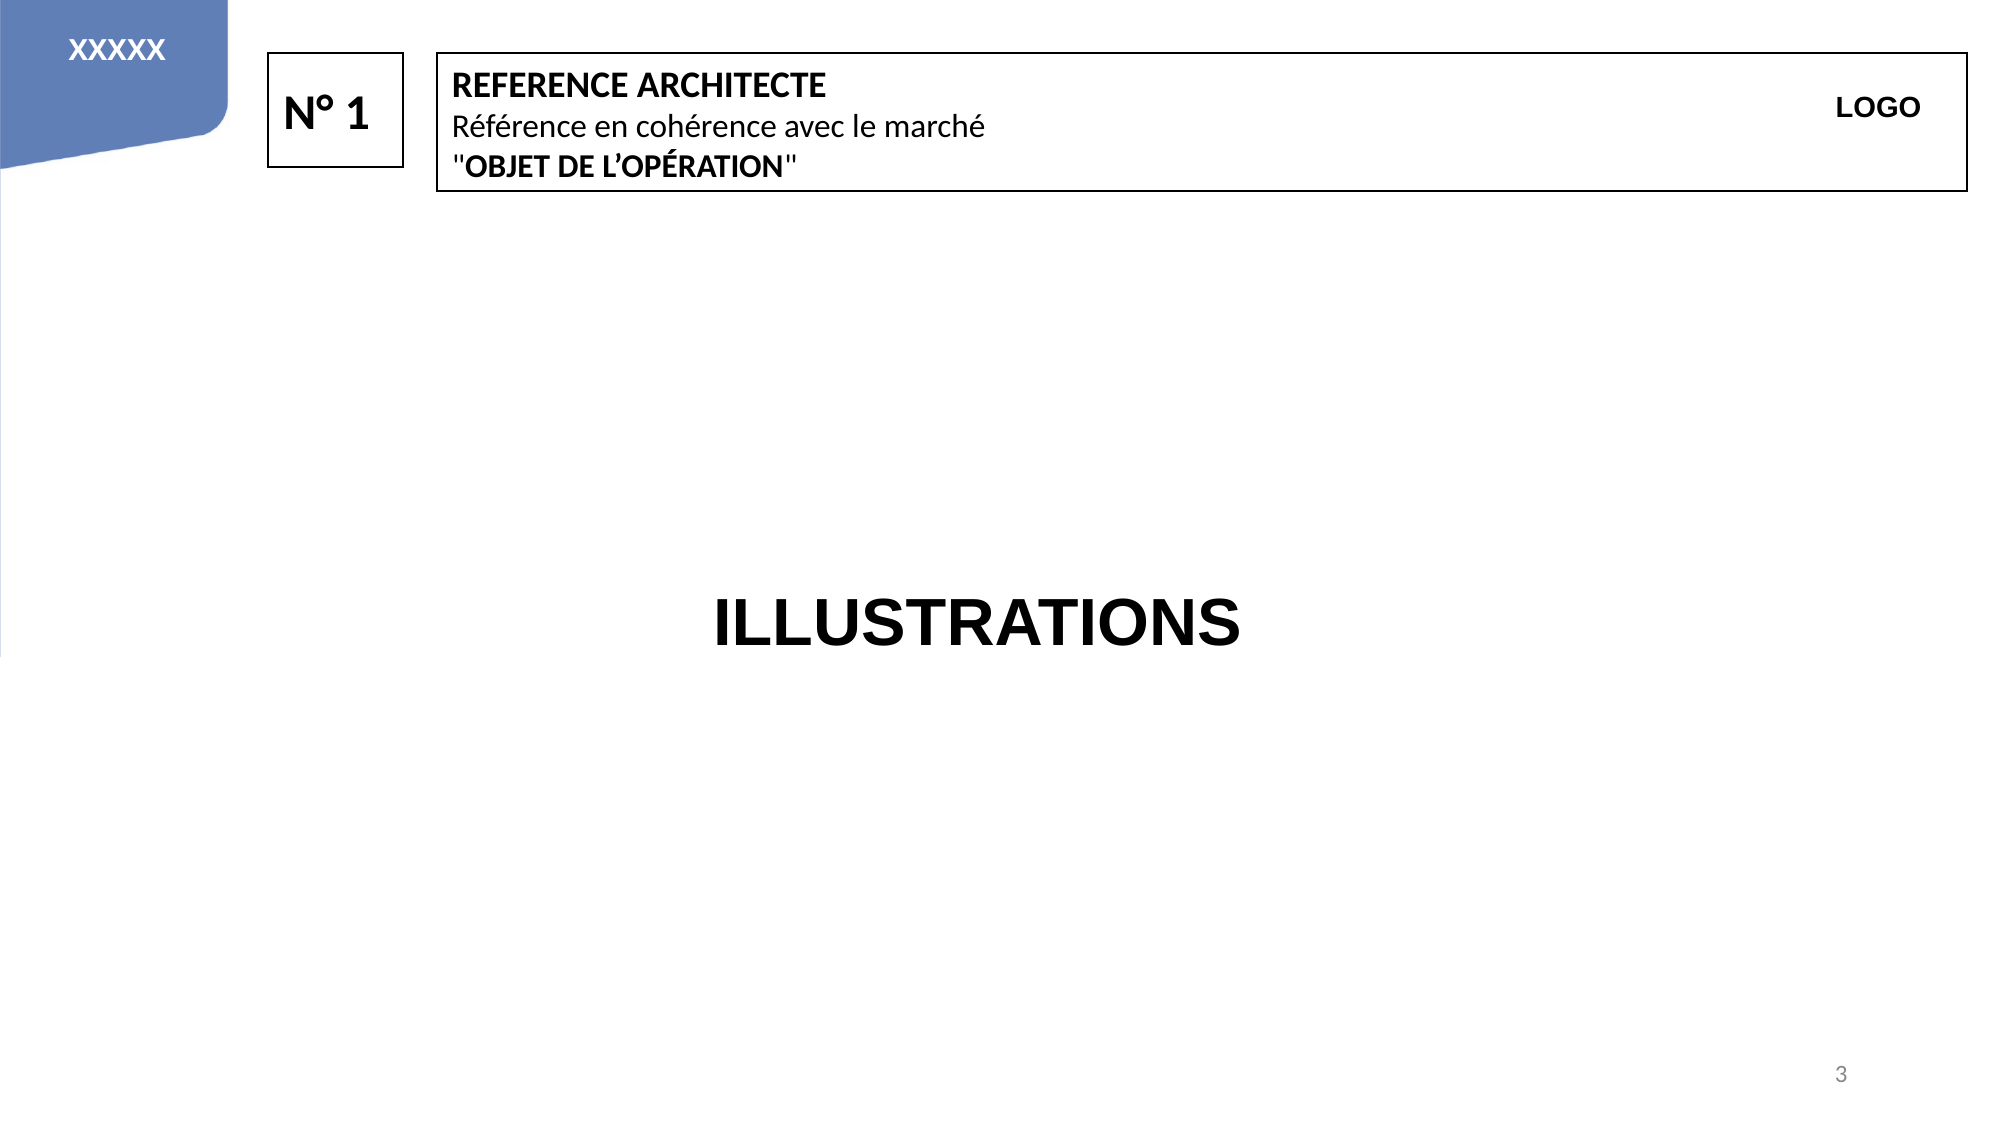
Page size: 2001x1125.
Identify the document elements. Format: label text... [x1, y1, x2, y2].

text_box LOGO [1810, 81, 1947, 131]
picture [0, 0, 1012, 657]
text_box ILLUSTRATIONS [5, 217, 1969, 1020]
slide_number 3 [1412, 1042, 1863, 1103]
text_box REFERENCE ARCHITECTE Référence en cohérence avec le marché "OBJET DE L’OPÉRATION" [1016, 52, 1967, 192]
